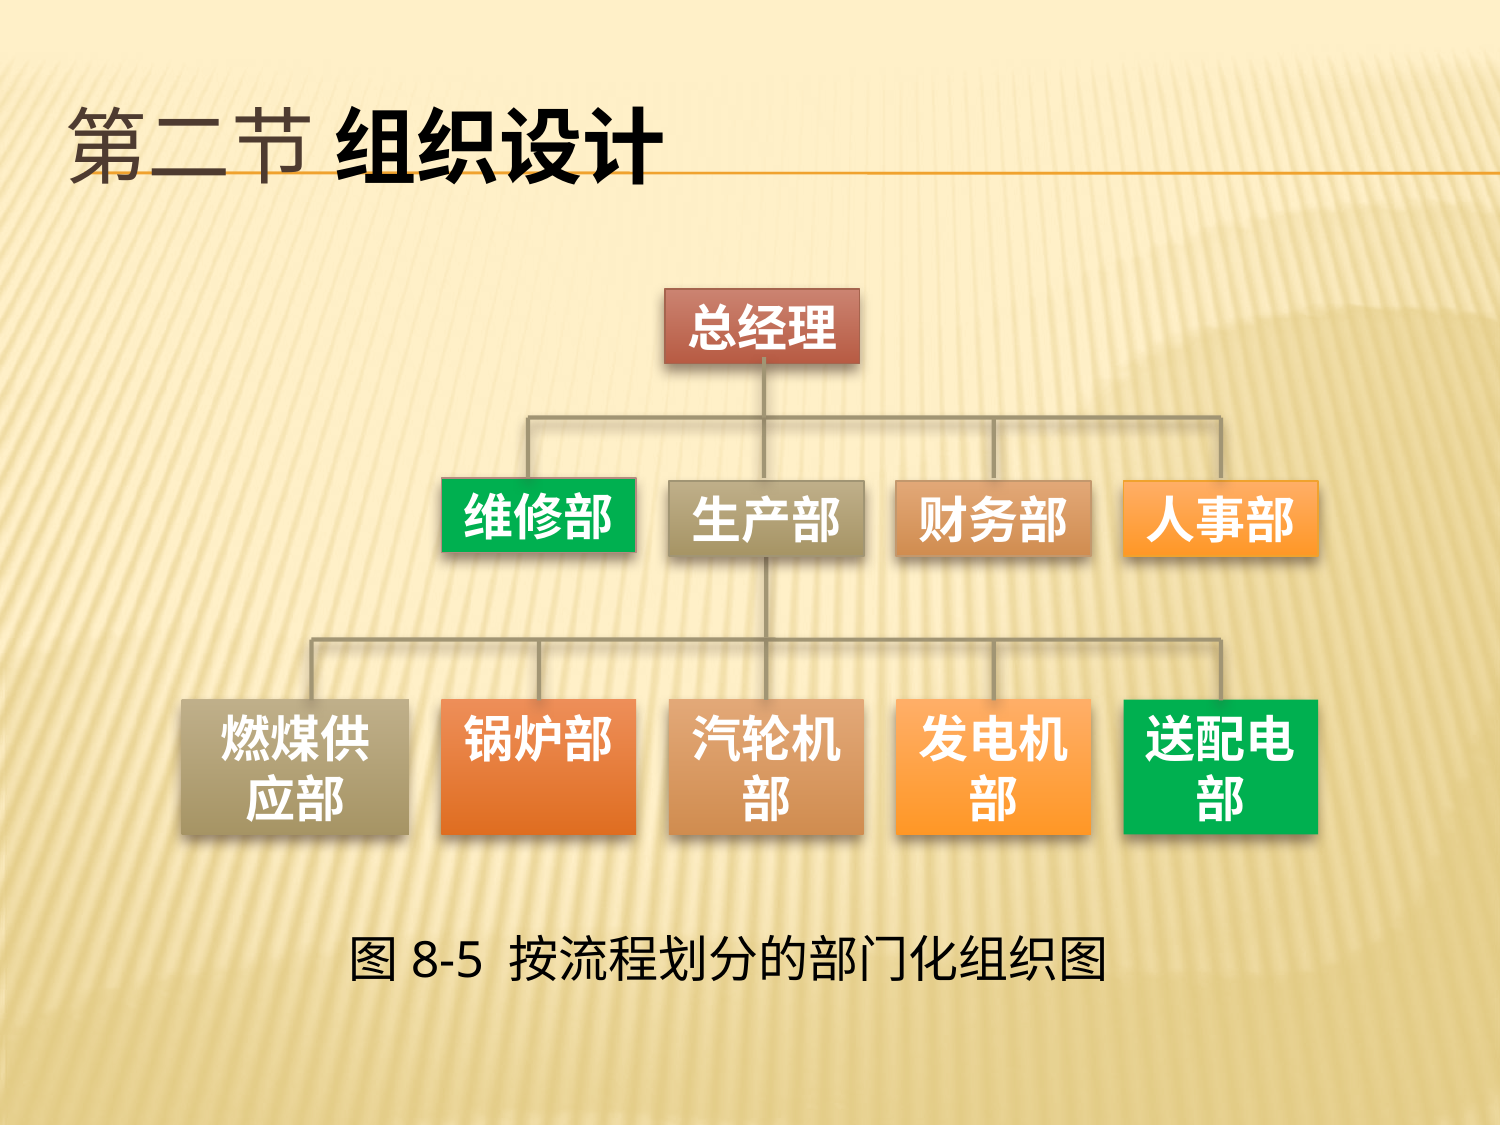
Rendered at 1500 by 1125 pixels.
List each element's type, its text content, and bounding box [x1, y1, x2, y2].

text_box 图8-5 按流程划分的部门化组织图 [290, 920, 1124, 996]
title 第二节 组织设计 [50, 75, 1475, 213]
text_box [181, 288, 1319, 837]
